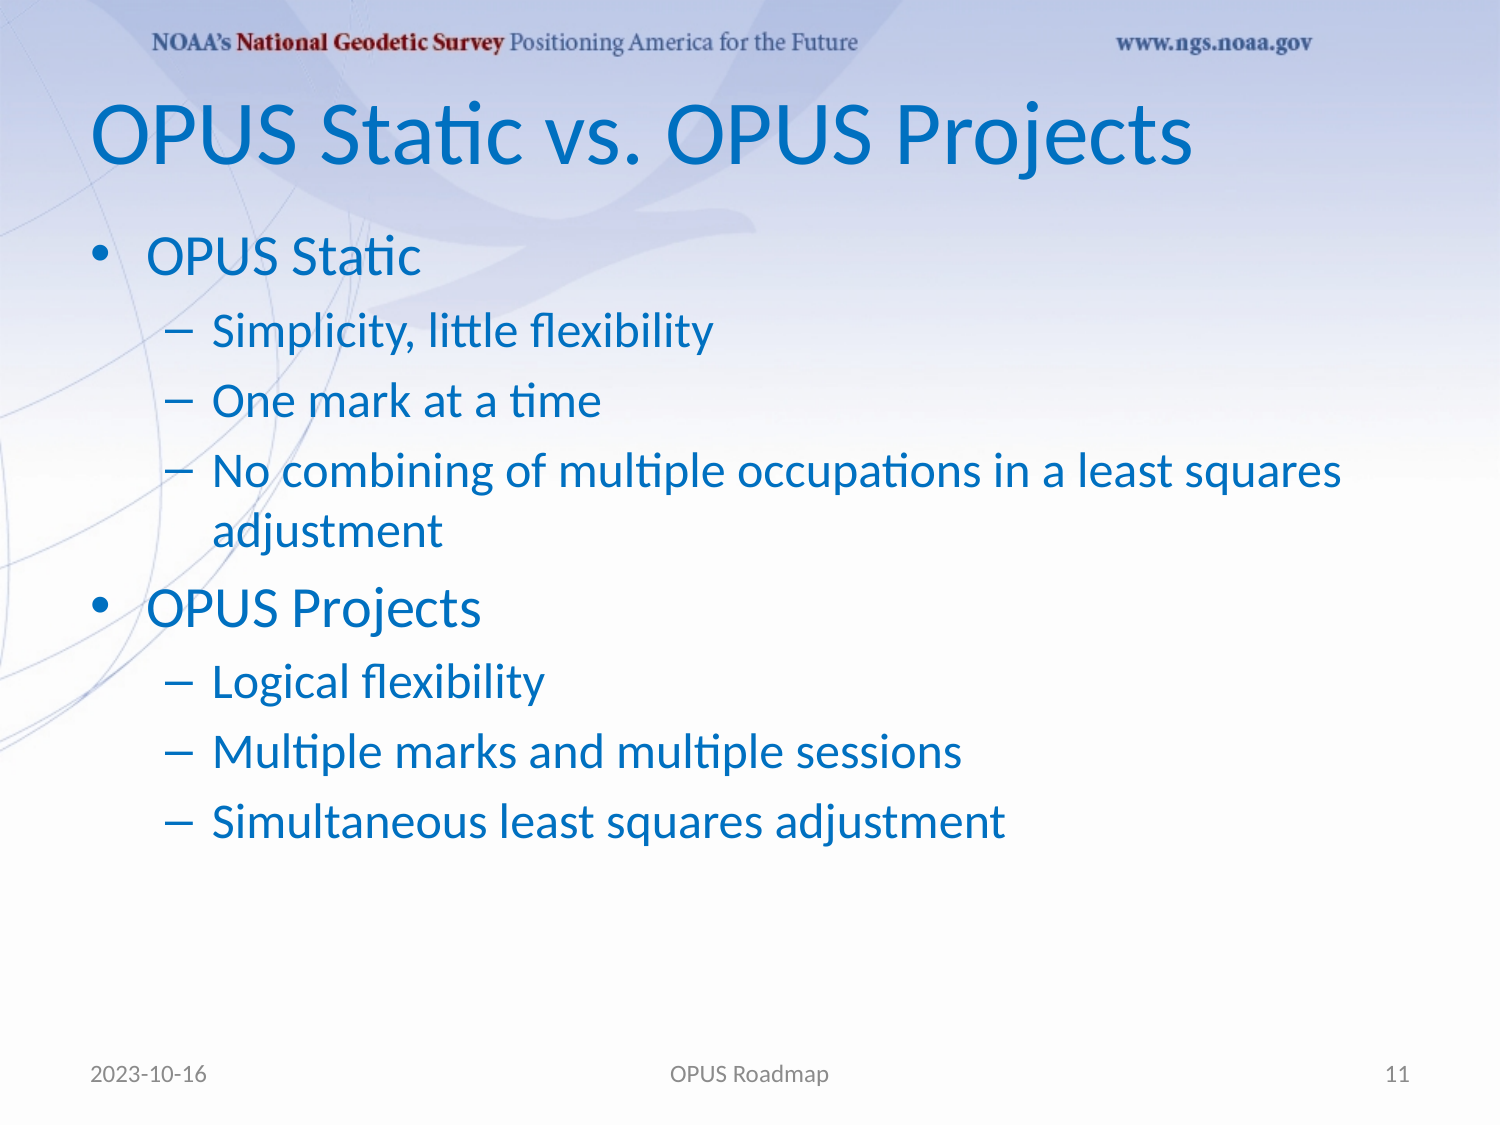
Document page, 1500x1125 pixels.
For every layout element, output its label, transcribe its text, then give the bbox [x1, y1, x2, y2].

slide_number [75, 1042, 425, 1103]
picture [0, 0, 1500, 1125]
title OPUS Static vs. OPUS Projects [74, 74, 1426, 181]
footer OPUS Roadmap [512, 1042, 988, 1103]
list OPUS Static Simplicity, little flexibility One mark at a time No combining of multiple occupations in a least squares adjustment OPUS Projects Logical flexibility Multiple marks and multiple sessions Simultaneous least squares adjustment [74, 209, 1426, 1021]
slide_number 11 [1074, 1042, 1425, 1103]
